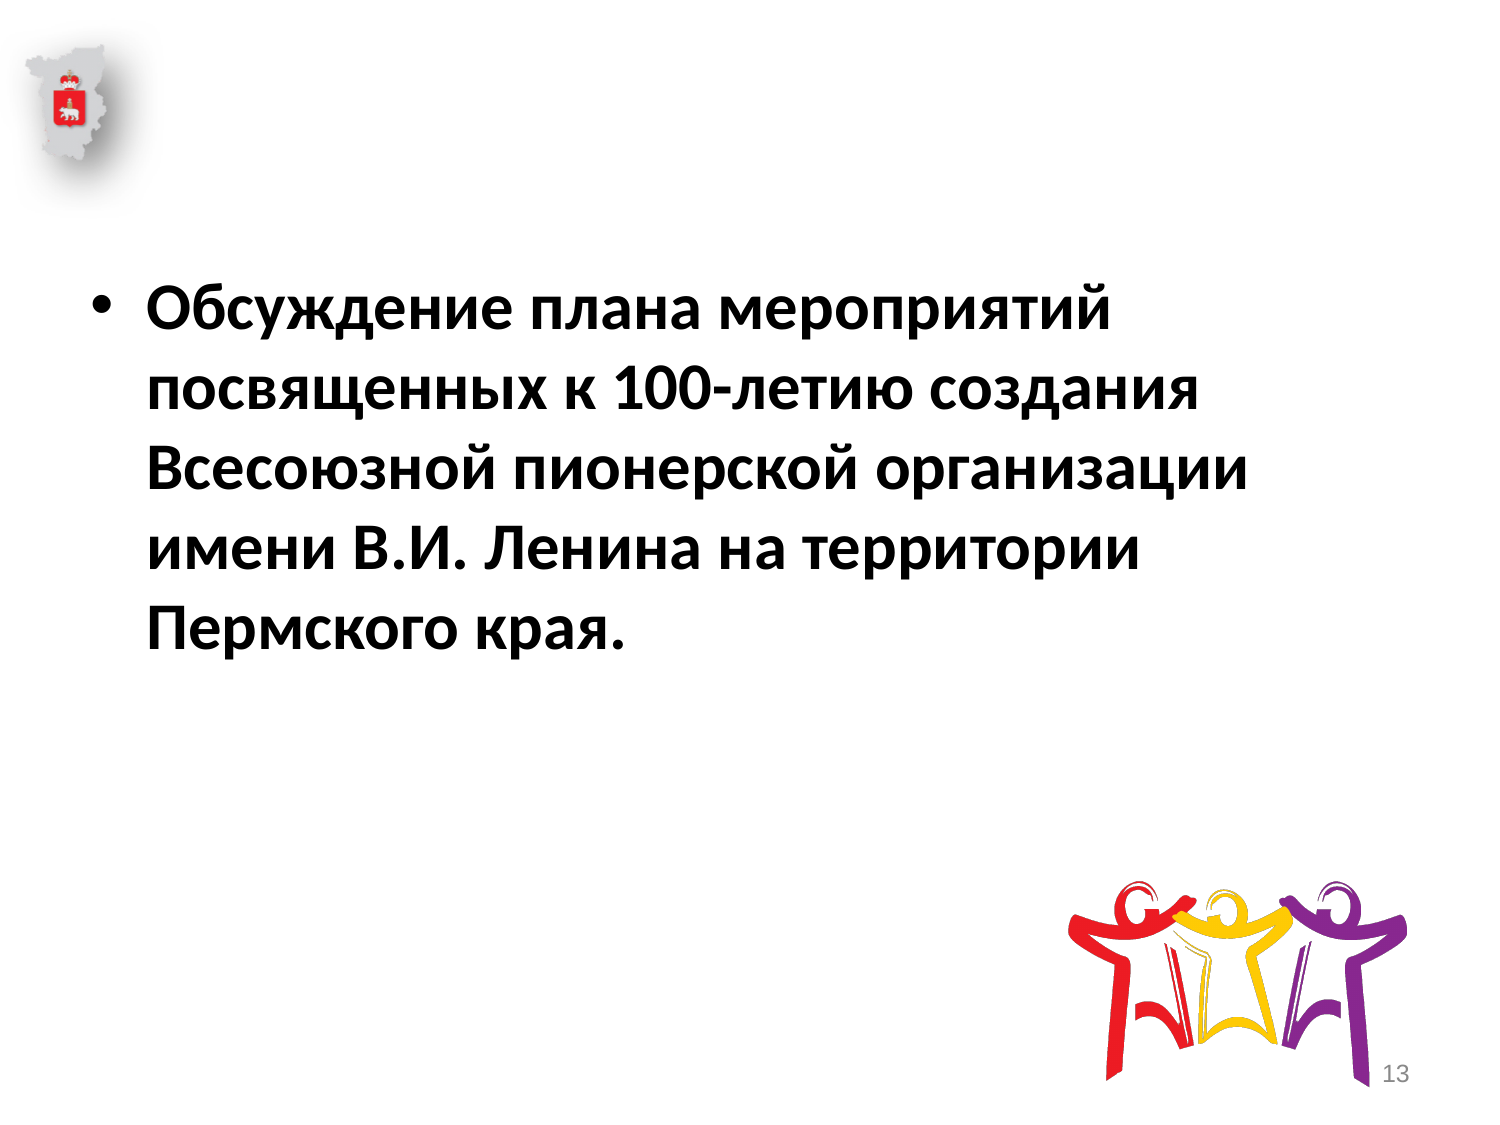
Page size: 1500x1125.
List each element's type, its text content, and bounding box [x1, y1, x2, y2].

list Обсуждение плана мероприятий посвященных к 100-летию создания Всесоюзной пионерской организации имени В.И. Ленина на территории Пермского края. [74, 255, 1426, 999]
picture [20, 31, 117, 164]
slide_number 13 [1074, 1042, 1425, 1103]
picture [1068, 881, 1408, 1089]
